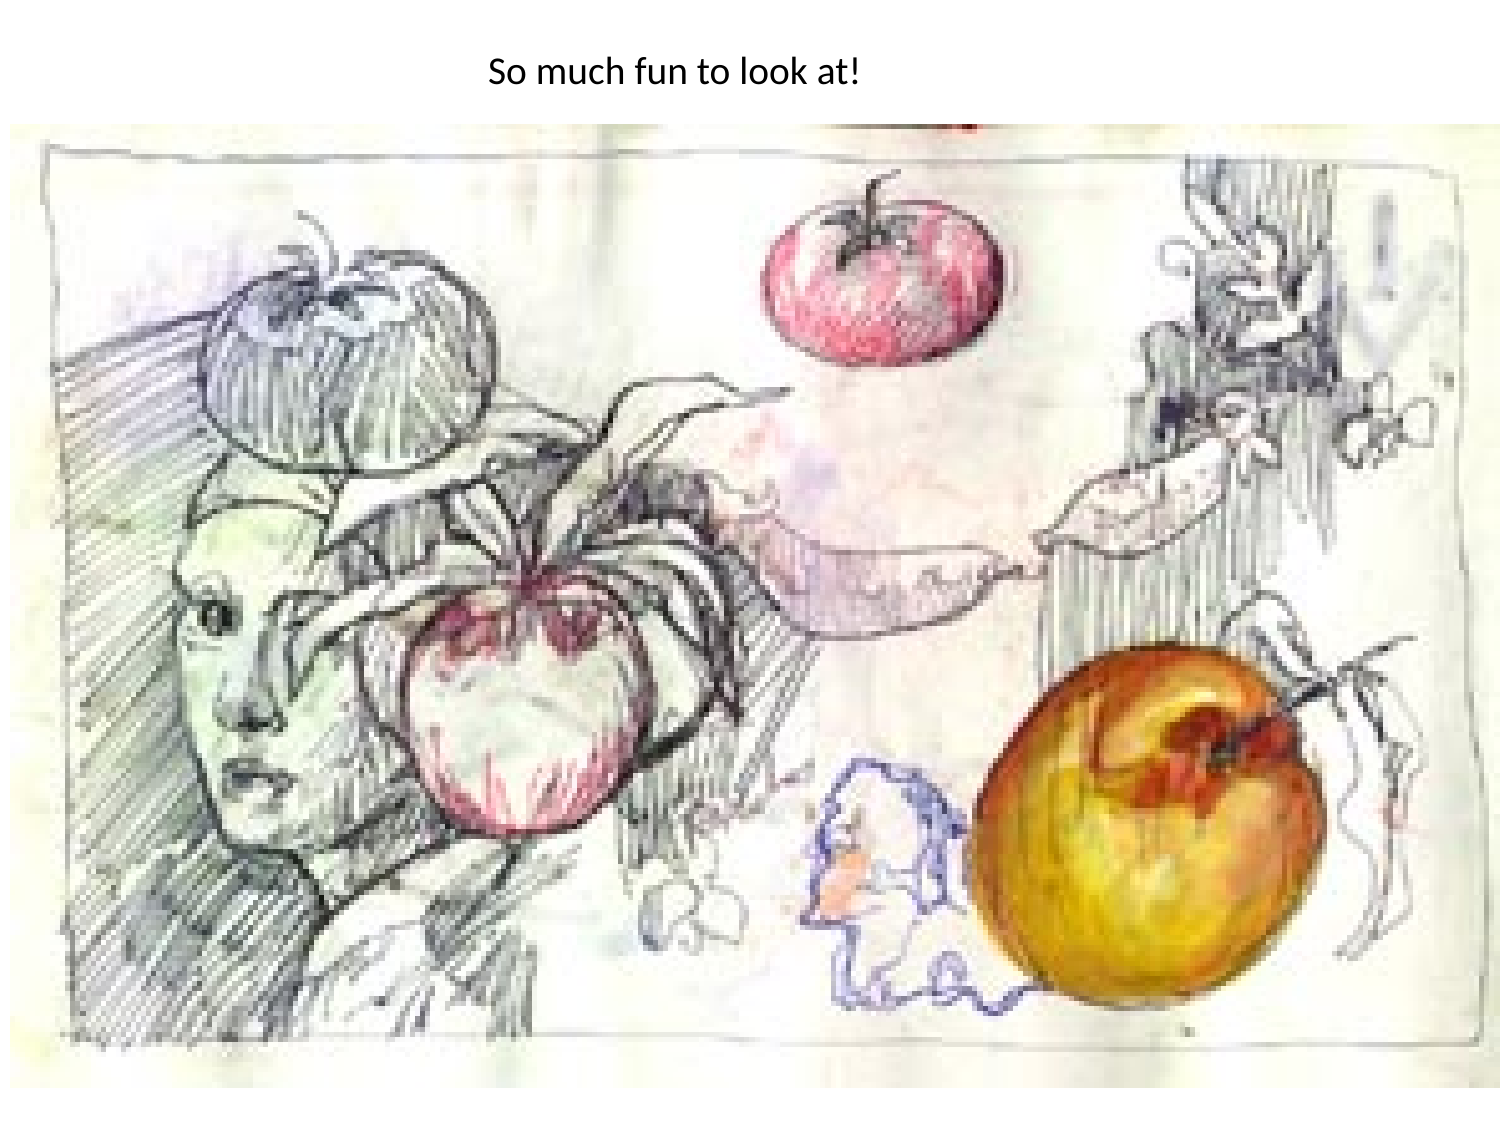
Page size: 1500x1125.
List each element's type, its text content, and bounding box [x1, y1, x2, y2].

title So much fun to look at! [0, 37, 1350, 100]
picture [10, 124, 1500, 1088]
